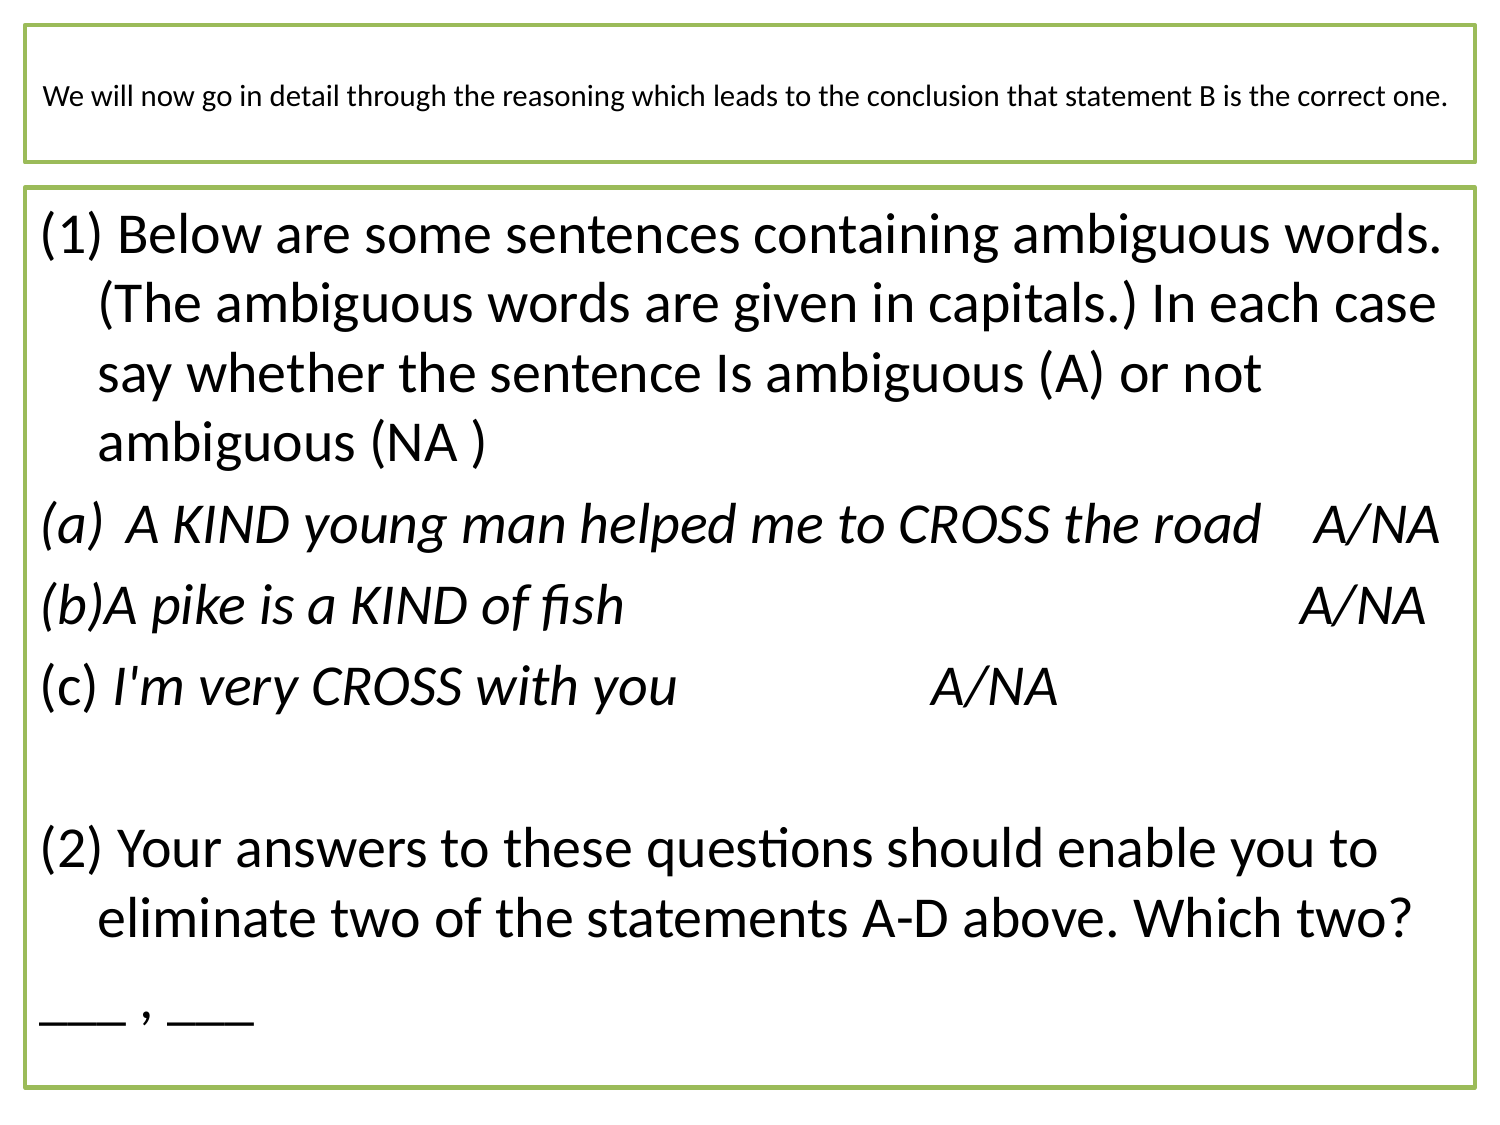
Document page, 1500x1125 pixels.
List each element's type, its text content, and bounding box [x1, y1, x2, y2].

list (1) Below are some sentences containing ambiguous words. (The ambiguous words are given in capitals.) In each case say whether the sentence Is ambiguous (A) or not ambiguous (NA ) A KIND young man helped me to CROSS the road A/NA (b)A pike is a KIND of fish A/NA (c) I'm very CROSS with you A/NA (2) Your answers to these questions should enable you to eliminate two of the statements A-D above. Which two? ___ , ___ [23, 185, 1477, 1090]
title We will now go in detail through the reasoning which leads to the conclusion that statement B is the correct one. [23, 23, 1477, 164]
